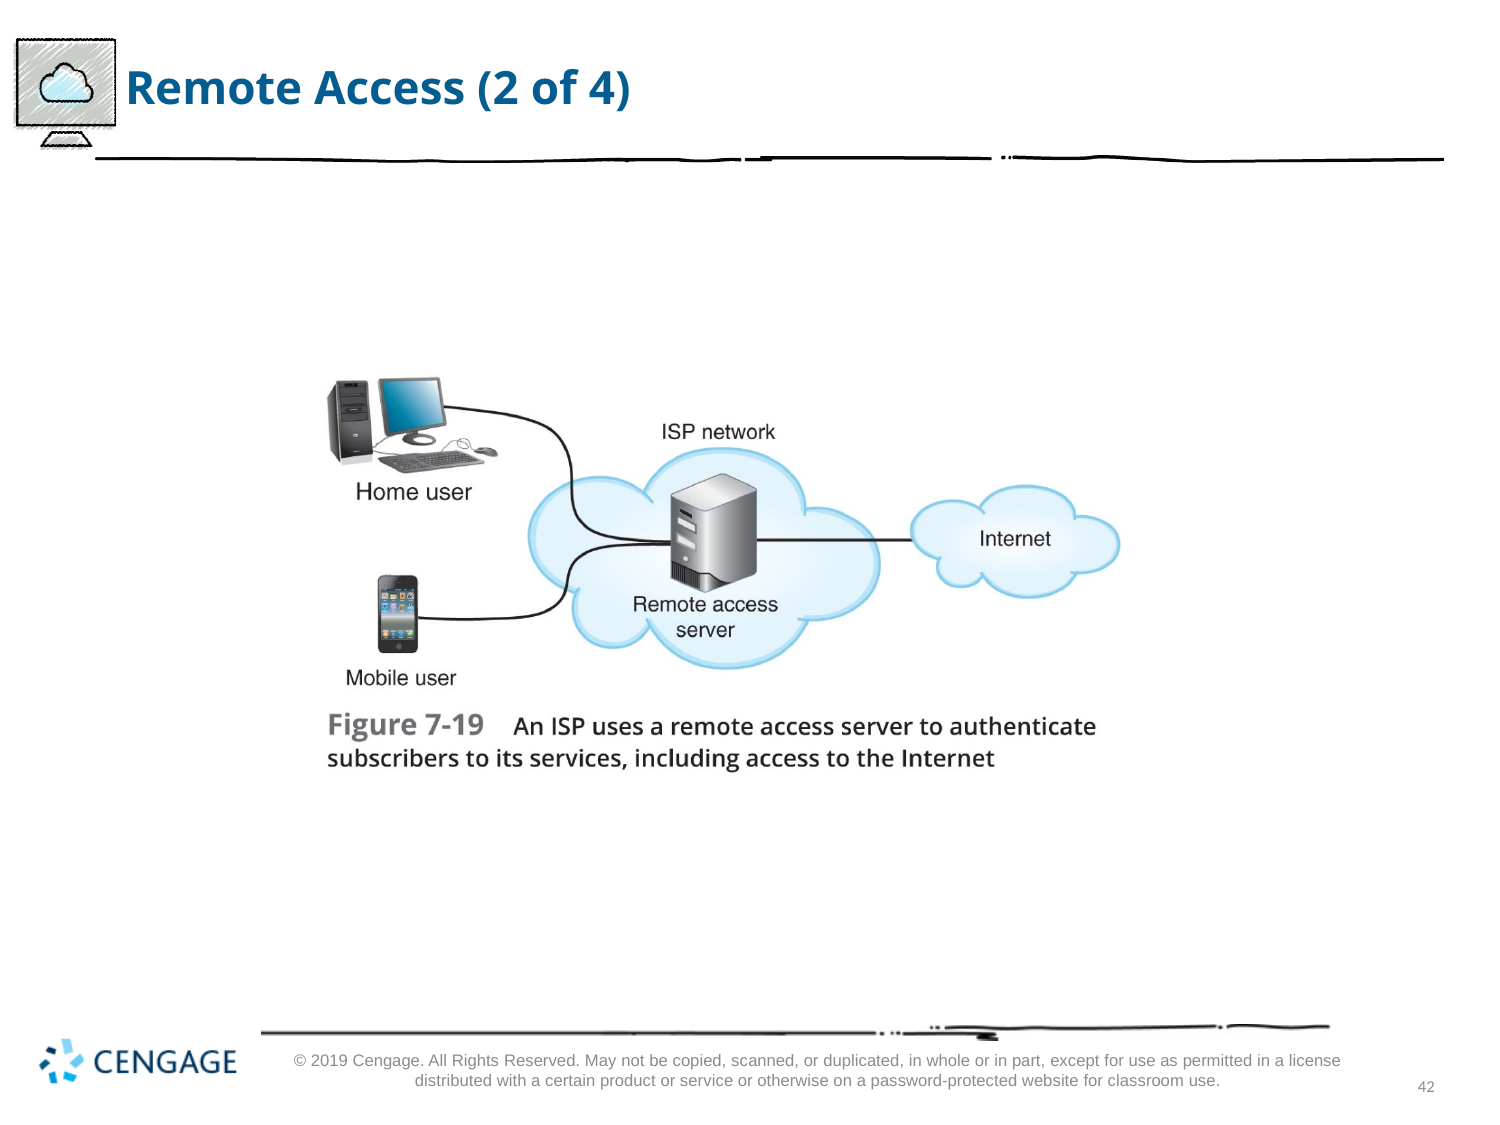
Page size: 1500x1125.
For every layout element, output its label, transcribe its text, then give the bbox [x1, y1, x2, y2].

footer © 2019 Cengage. All Rights Reserved. May not be copied, scanned, or duplicated, in whole or in part, except for use as permitted in a license distributed with a certain product or service or otherwise on a password-protected website for classroom use. [262, 1050, 1375, 1091]
picture [324, 374, 1124, 776]
picture [261, 1024, 1331, 1041]
picture [95, 155, 1444, 163]
picture [19, 1025, 249, 1096]
title Remote Access (2 of 4) [125, 66, 1442, 116]
picture [13, 36, 117, 151]
